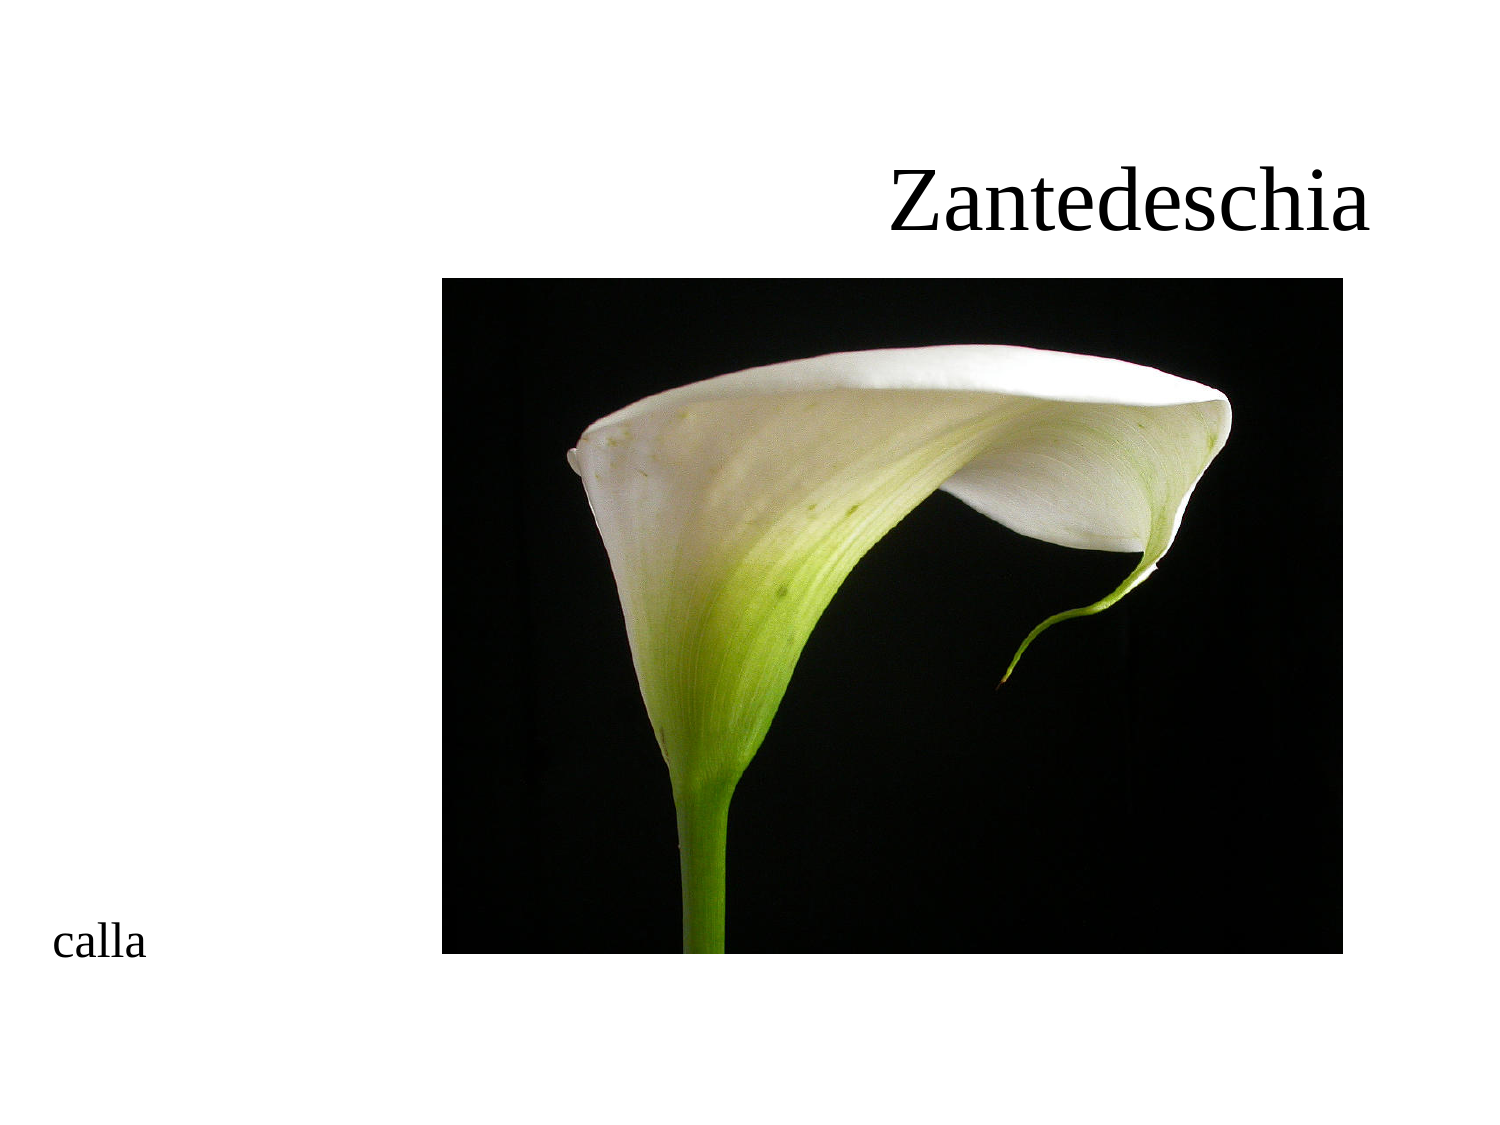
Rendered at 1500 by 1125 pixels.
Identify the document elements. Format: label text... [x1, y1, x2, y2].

text_box calla [37, 899, 1100, 975]
title Zantedeschia [112, 99, 1388, 288]
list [442, 278, 1344, 955]
